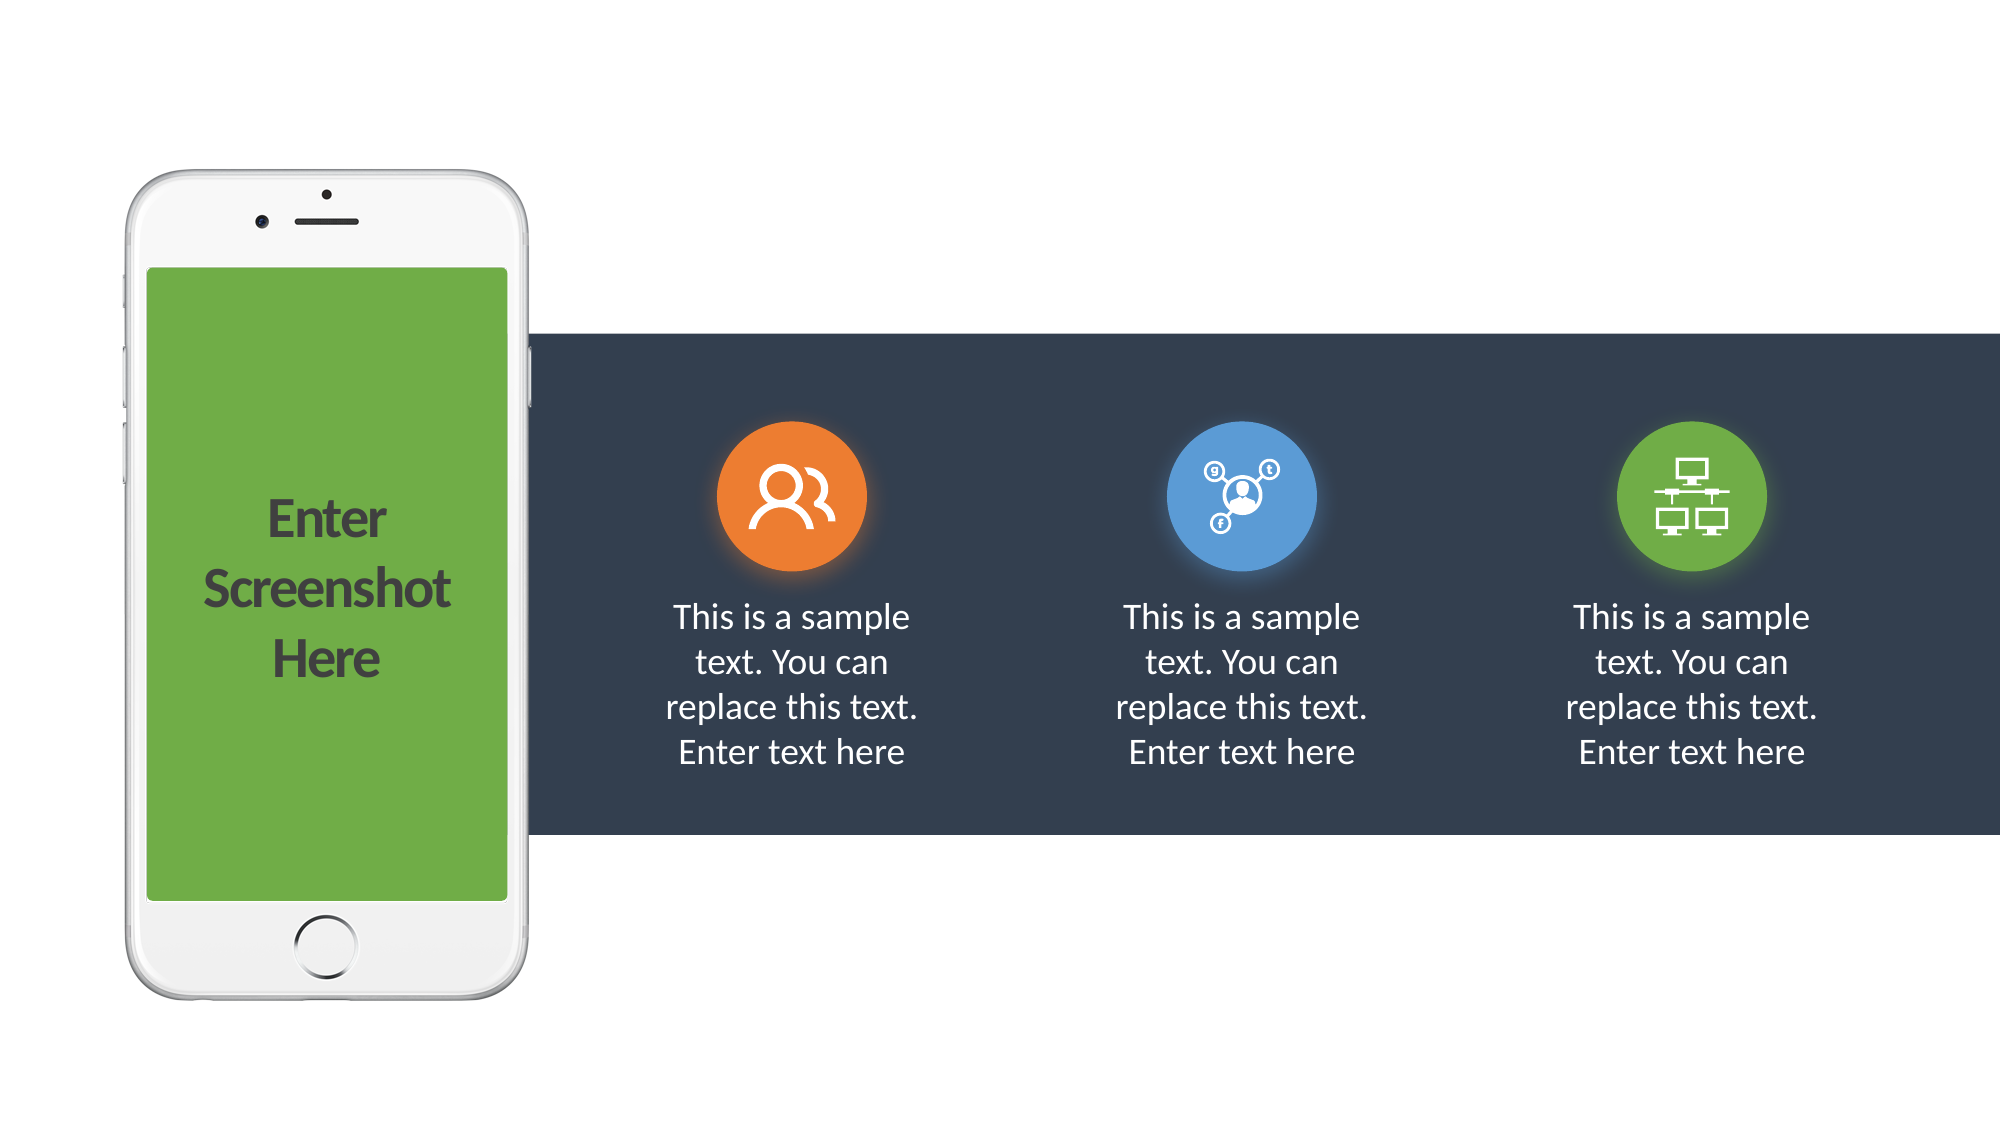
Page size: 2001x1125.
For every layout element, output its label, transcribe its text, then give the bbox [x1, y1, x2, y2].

text_box This is a sample text. You can replace this text. Enter text here [1523, 590, 1862, 773]
text_box This is a sample text. You can replace this text. Enter text here [623, 590, 961, 773]
text_box [532, 333, 2000, 836]
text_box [1166, 421, 1317, 572]
text_box This is a sample text. You can replace this text. Enter text here [1073, 590, 1412, 773]
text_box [716, 421, 867, 572]
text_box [1617, 421, 1768, 572]
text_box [122, 168, 532, 1001]
